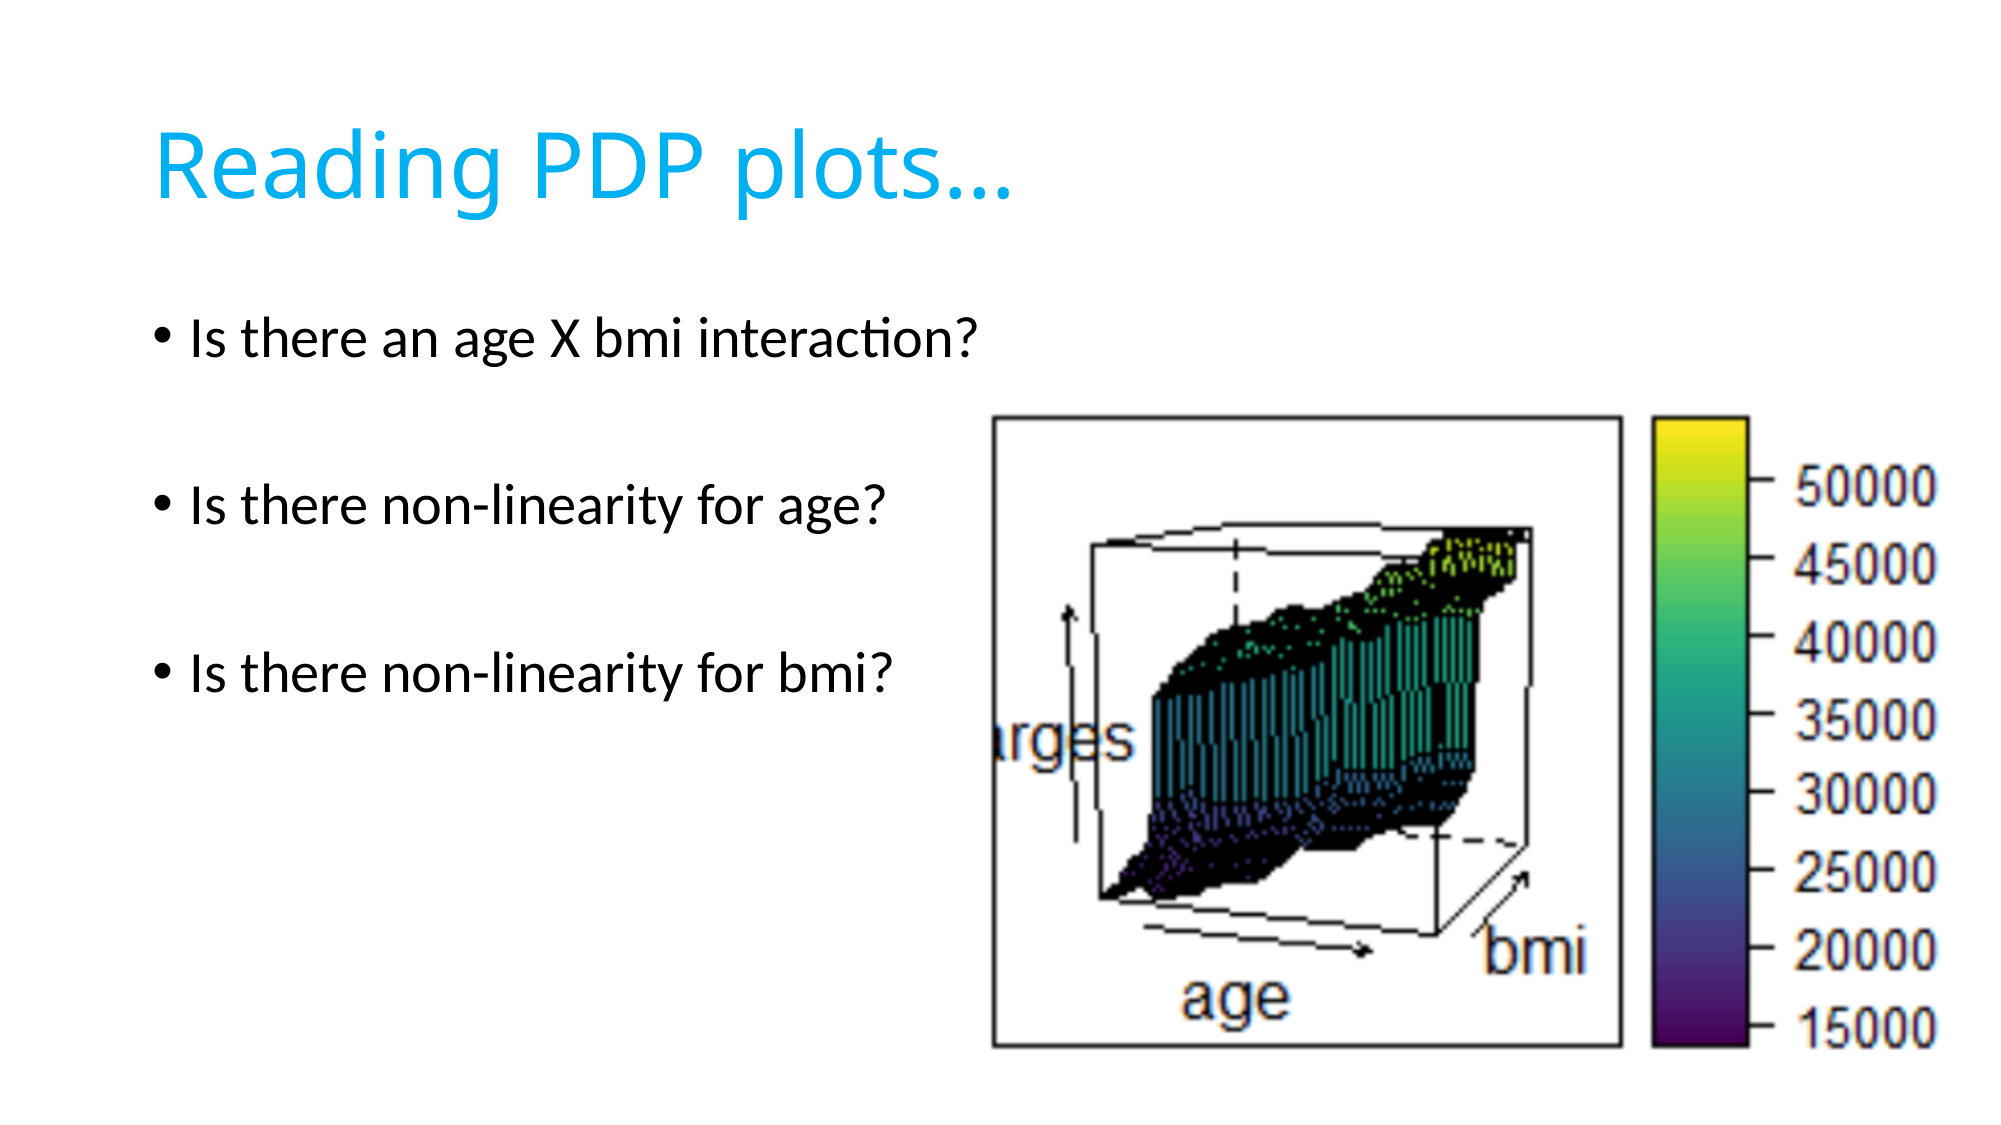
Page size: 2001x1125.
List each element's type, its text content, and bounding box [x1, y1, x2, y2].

title Reading PDP plots… [137, 59, 1863, 278]
list Is there an age X bmi interaction? Is there non-linearity for age? Is there non-linearity for bmi? [137, 299, 1863, 1014]
picture [915, 383, 1991, 1125]
